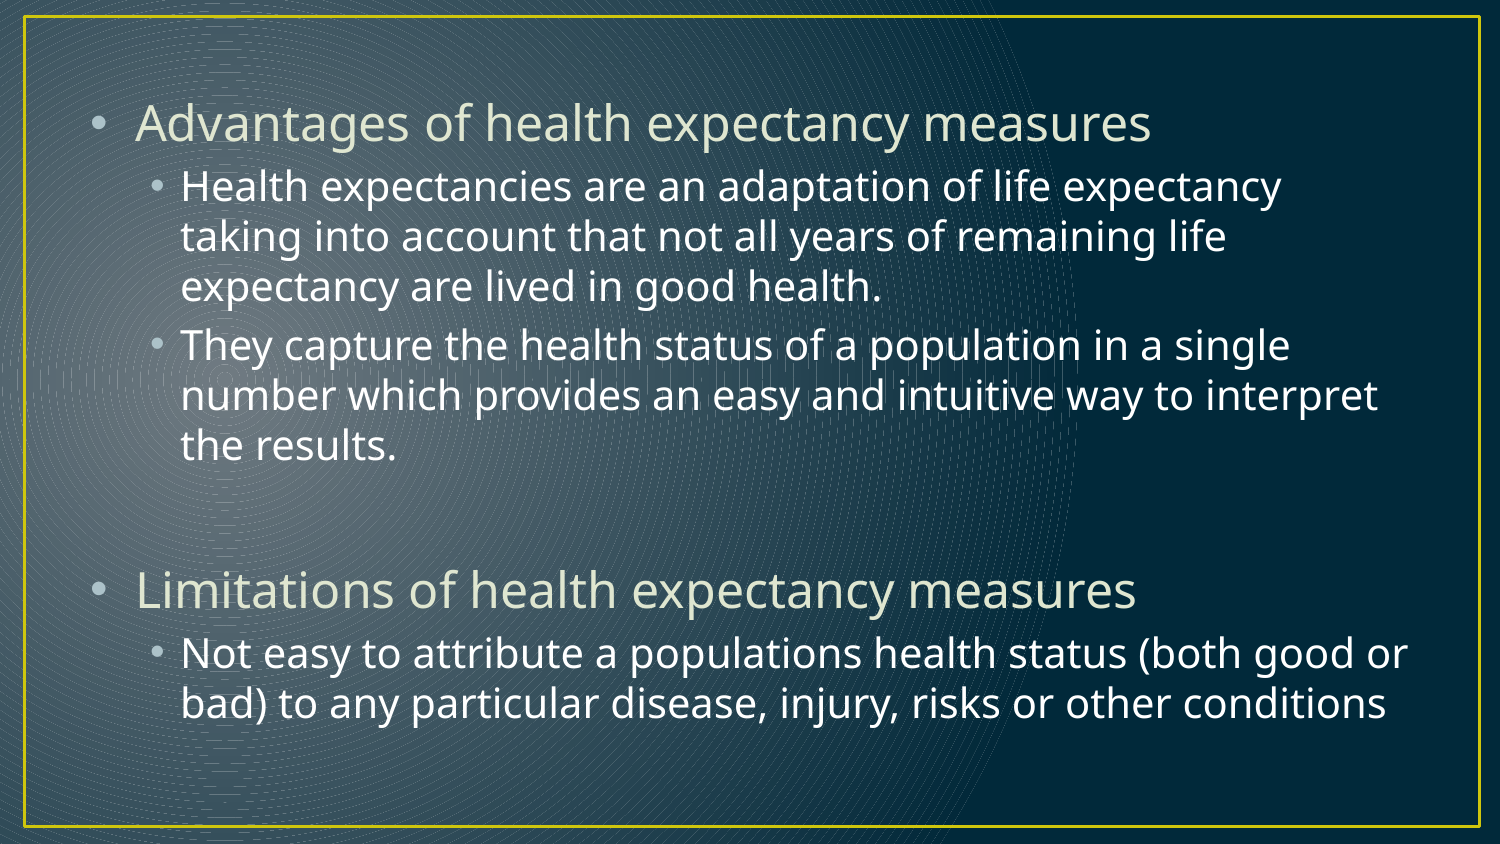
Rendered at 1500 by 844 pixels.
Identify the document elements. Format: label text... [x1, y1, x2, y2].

list Advantages of health expectancy measures Health expectancies are an adaptation of life expectancy taking into account that not all years of remaining life expectancy are lived in good health. They capture the health status of a population in a single number which provides an easy and intuitive way to interpret the results. Limitations of health expectancy measures Not easy to attribute a populations health status (both good or bad) to any particular disease, injury, risks or other conditions [75, 84, 1425, 754]
